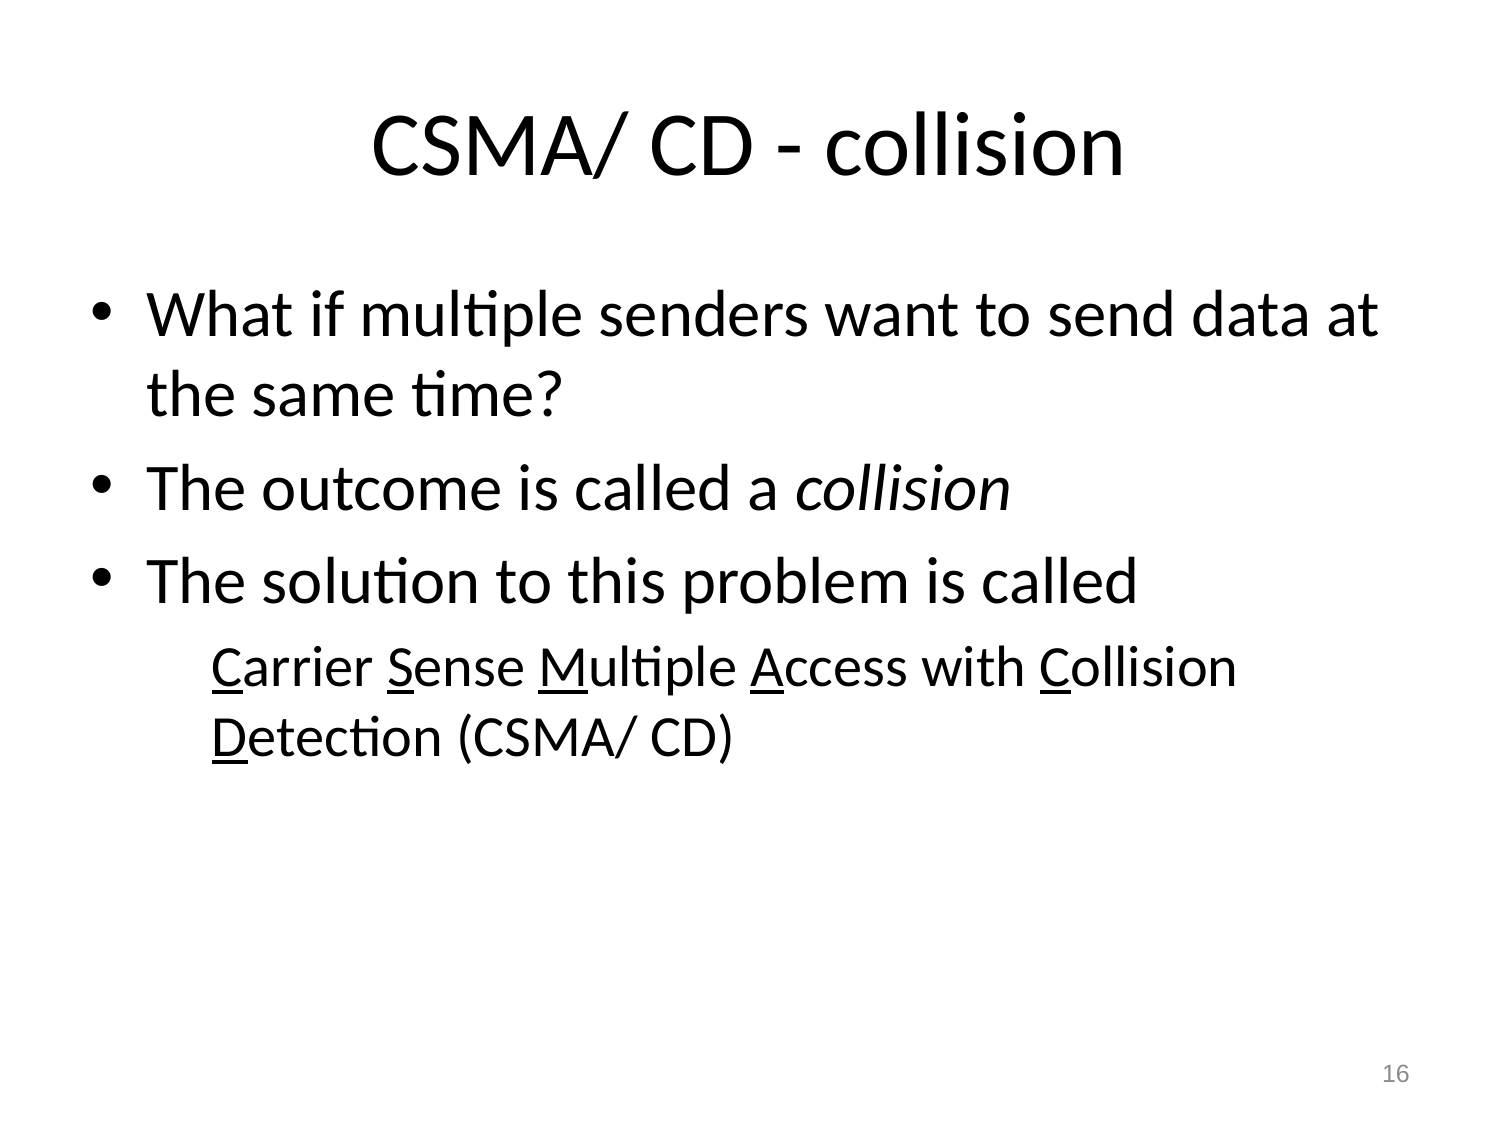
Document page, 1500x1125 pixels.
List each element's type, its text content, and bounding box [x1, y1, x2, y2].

slide_number 16 [1074, 1042, 1425, 1103]
list What if multiple senders want to send data at the same time? The outcome is called a collision The solution to this problem is called Carrier Sense Multiple Access with Collision Detection (CSMA/ CD) [74, 262, 1426, 1006]
title CSMA/ CD - collision [74, 44, 1426, 233]
